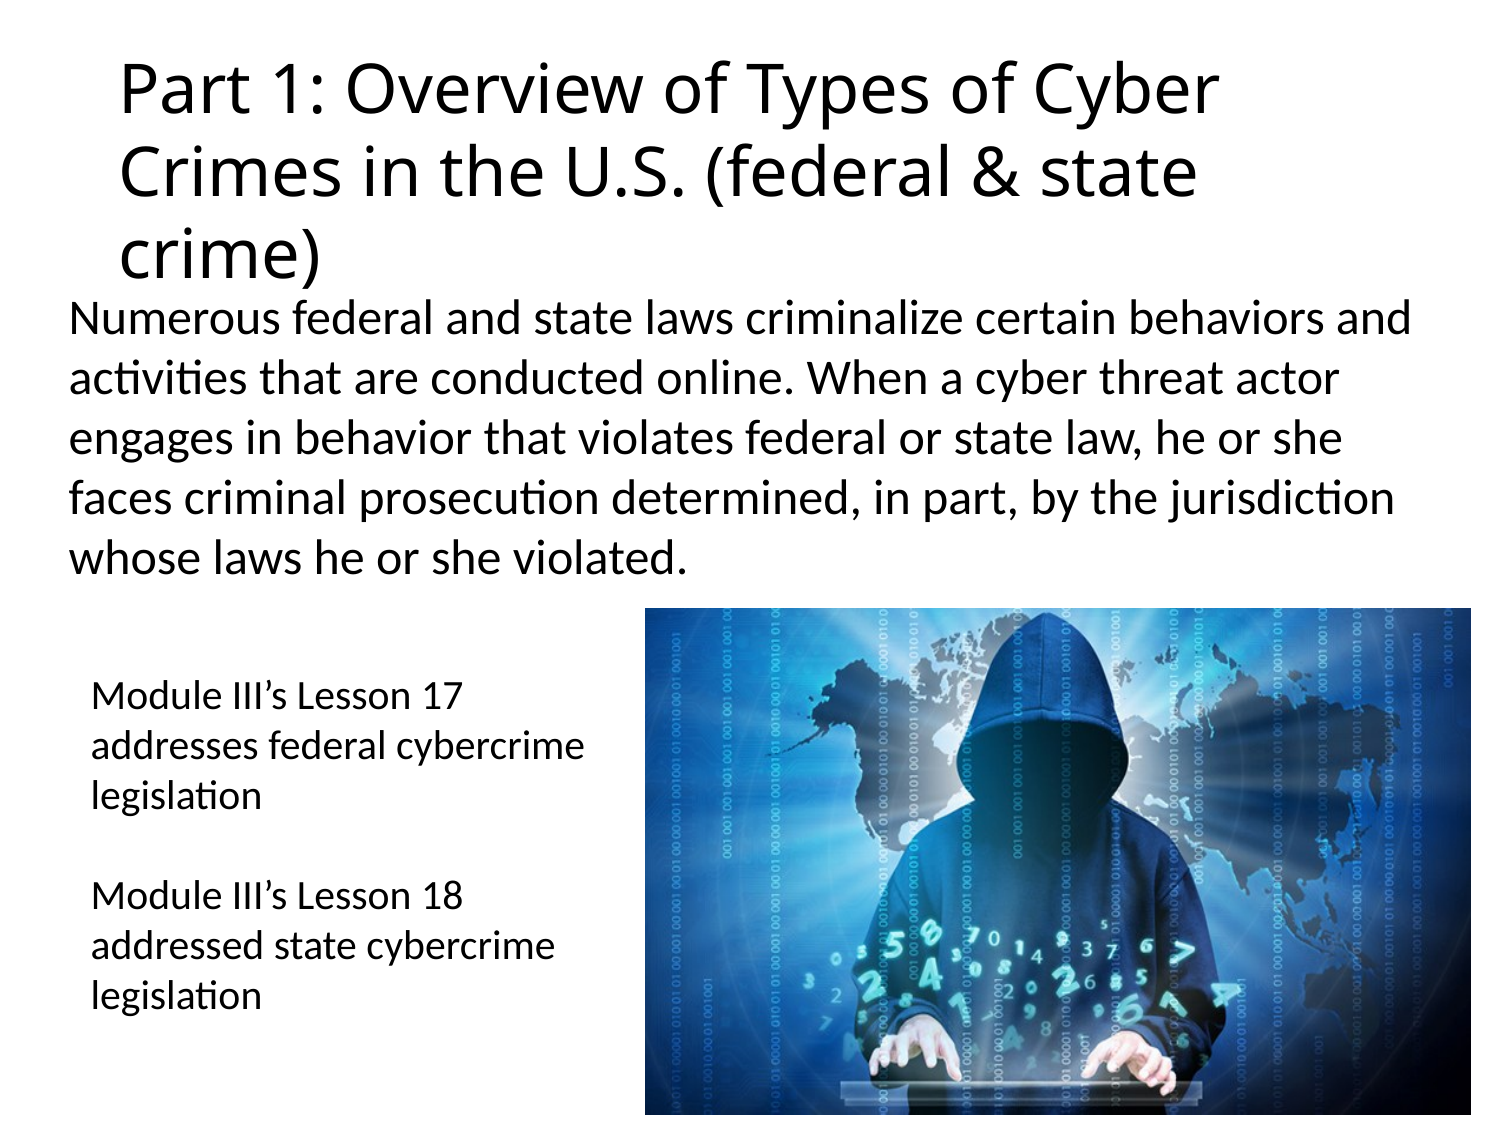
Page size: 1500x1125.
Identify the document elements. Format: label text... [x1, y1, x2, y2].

text_box Module III’s Lesson 17 addresses federal cybercrime legislation Module III’s Lesson 18 addressed state cybercrime legislation [75, 660, 616, 1026]
title Part 1: Overview of Types of Cyber Crimes in the U.S. (federal & state crime) [102, 59, 1398, 276]
list Numerous federal and state laws criminalize certain behaviors and activities that are conducted online. When a cyber threat actor engages in behavior that violates federal or state law, he or she faces criminal prosecution determined, in part, by the jurisdiction whose laws he or she violated. [53, 276, 1451, 609]
picture [645, 608, 1471, 1115]
